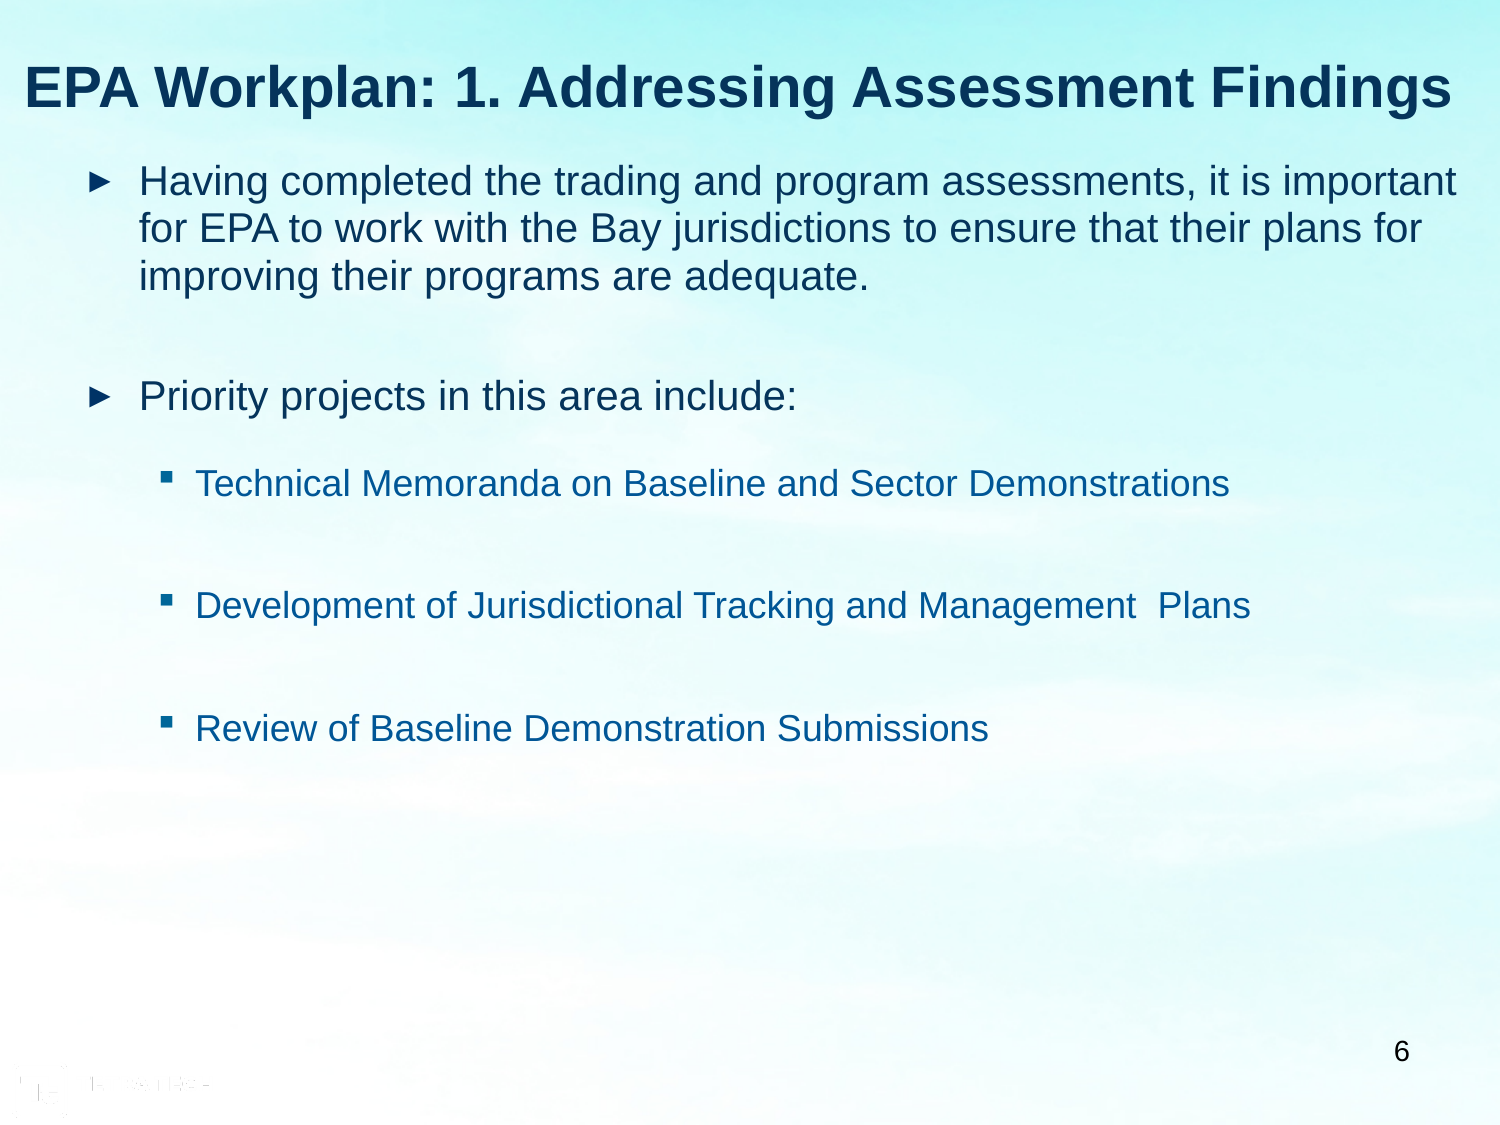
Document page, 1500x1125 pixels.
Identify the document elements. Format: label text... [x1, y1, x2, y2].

title EPA Workplan: 1. Addressing Assessment Findings [24, 24, 1500, 151]
list Having completed the trading and program assessments, it is important for EPA to work with the Bay jurisdictions to ensure that their plans for improving their programs are adequate. Priority projects in this area include: Technical Memoranda on Baseline and Sector Demonstrations Development of Jurisdictional Tracking and Management Plans Review of Baseline Demonstration Submissions [0, 149, 1476, 1088]
picture [0, 151, 1500, 1125]
slide_number 6 [1074, 1024, 1426, 1103]
picture [0, 0, 1500, 149]
